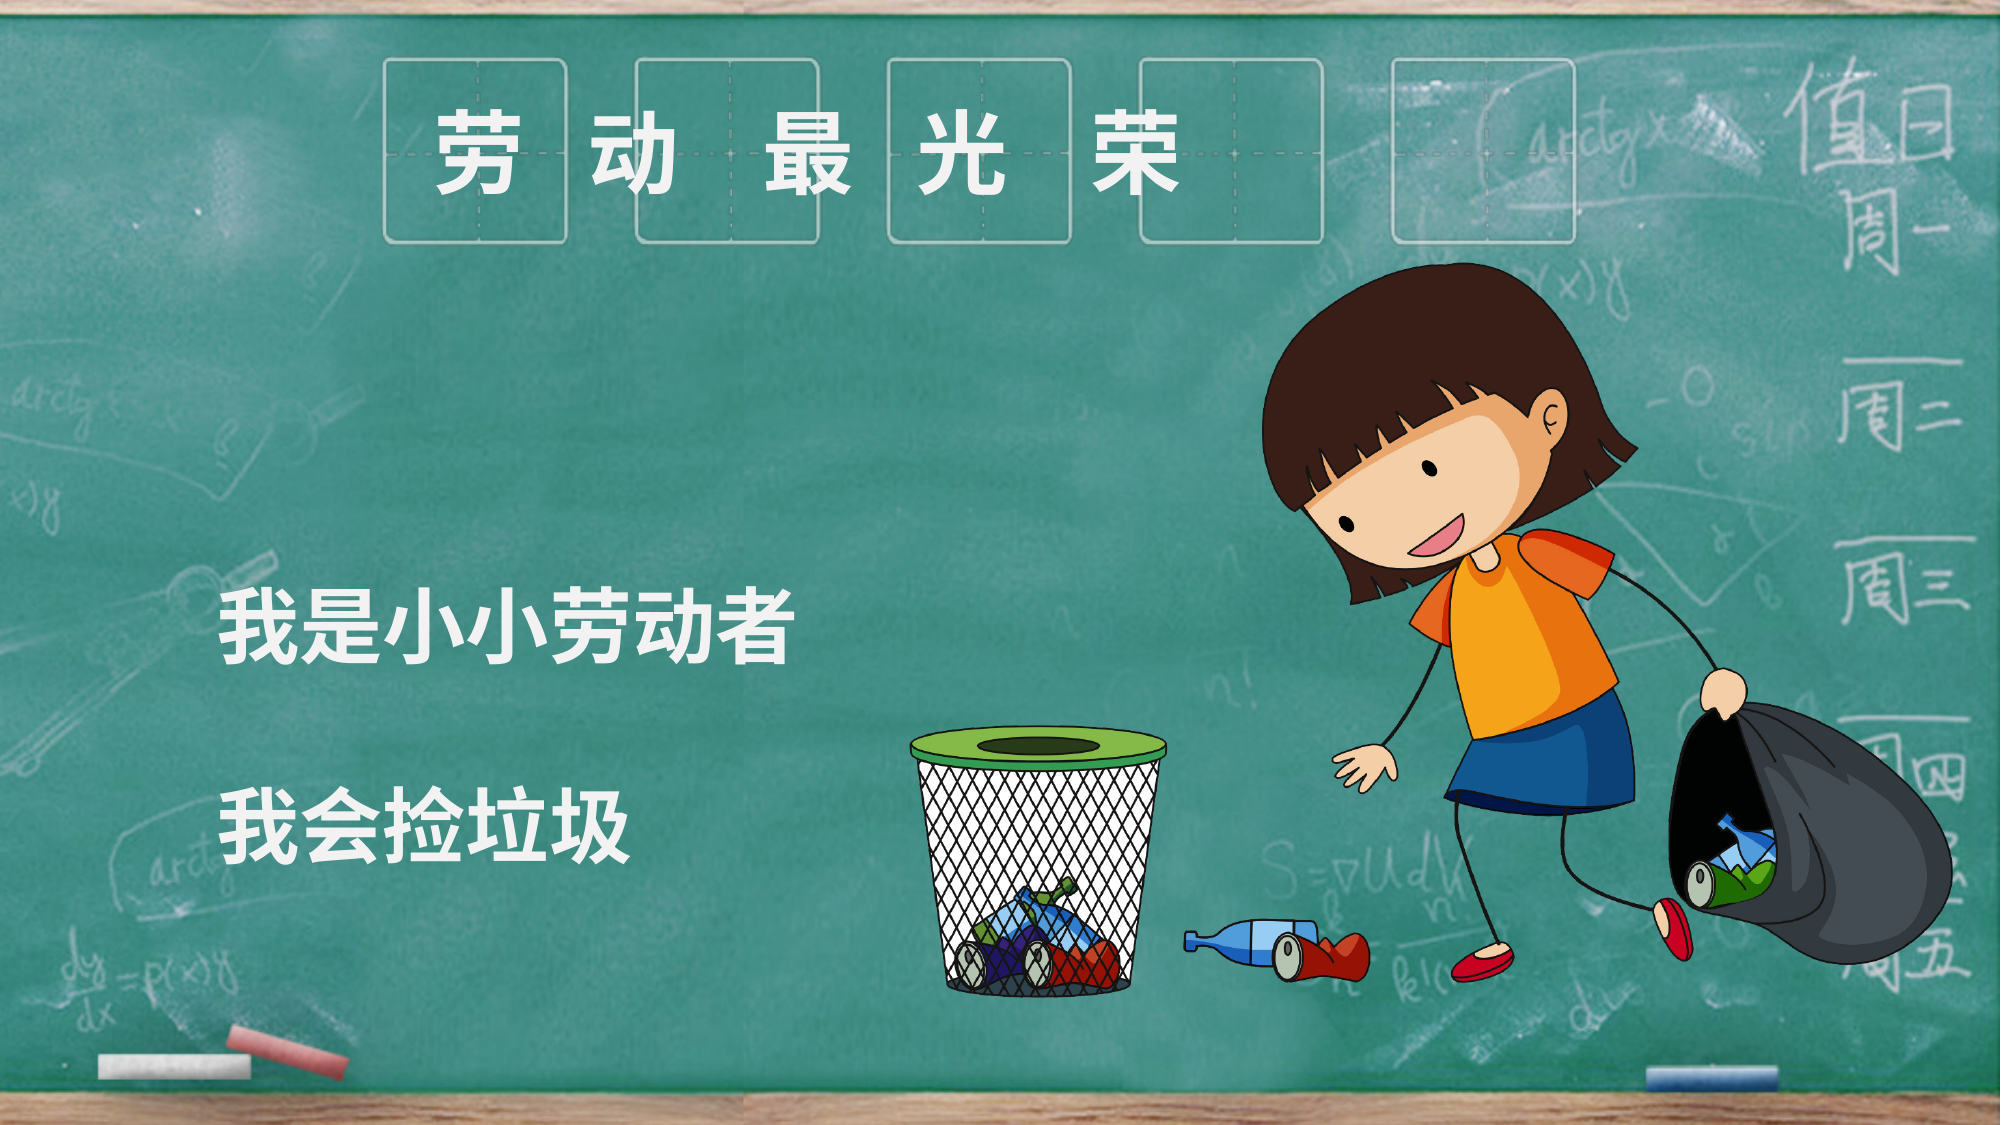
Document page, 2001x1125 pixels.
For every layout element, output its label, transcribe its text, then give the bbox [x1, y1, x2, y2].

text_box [380, 56, 1683, 247]
picture [0, 0, 2000, 1125]
text_box 我是小小劳动者 我会捡垃圾 [201, 458, 909, 891]
